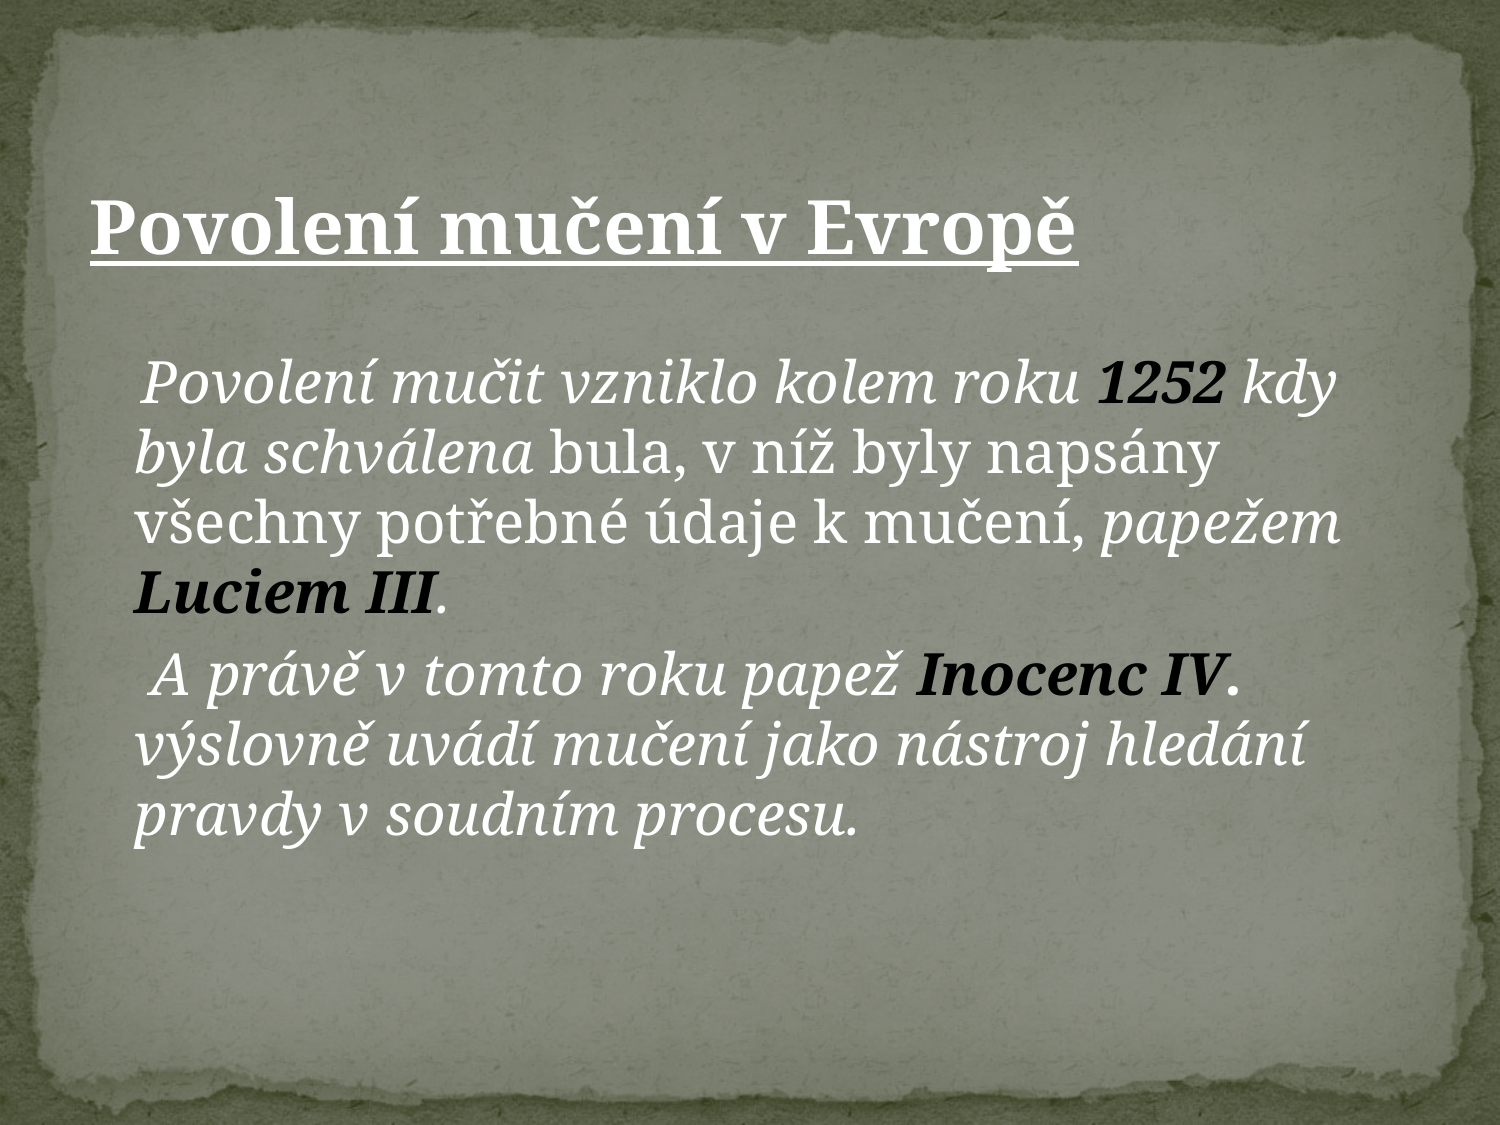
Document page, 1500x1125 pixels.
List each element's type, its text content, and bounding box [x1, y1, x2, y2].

list Povolení mučení v Evropě Povolení mučit vzniklo kolem roku 1252 kdy byla schválena bula, v níž byly napsány všechny potřebné údaje k mučení, papežem Luciem III. A právě v tomto roku papež Inocenc IV. výslovně uvádí mučení jako nástroj hledání pravdy v soudním procesu. [75, 172, 1425, 1000]
